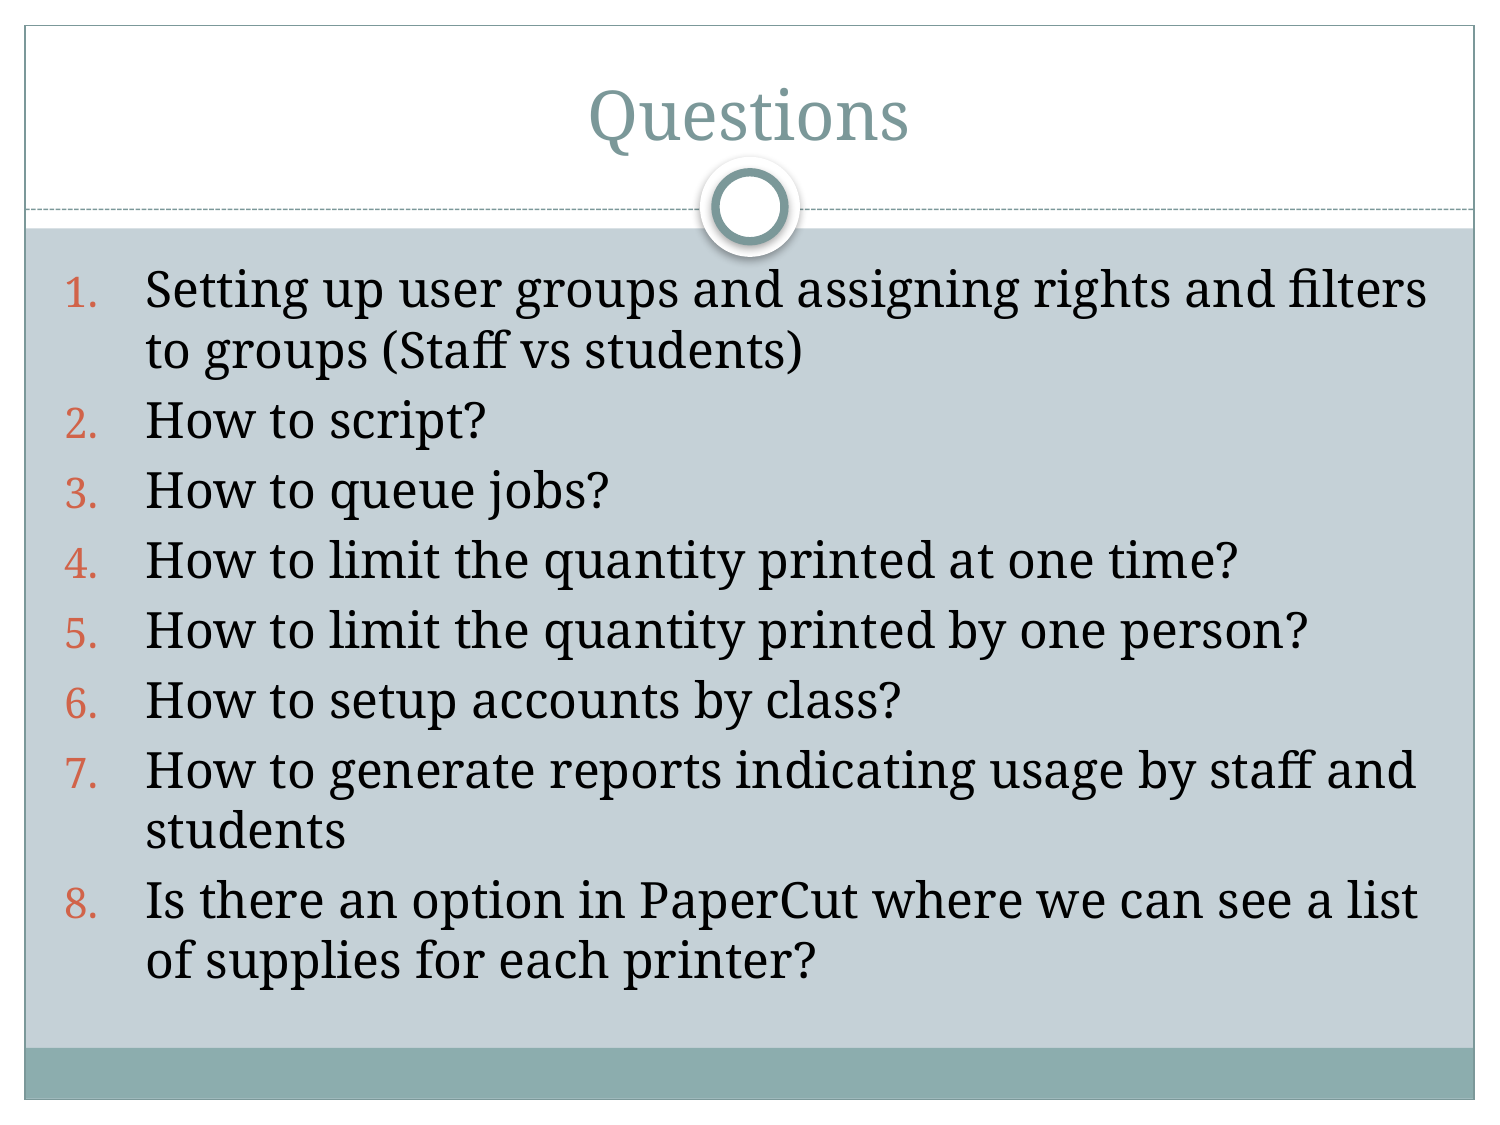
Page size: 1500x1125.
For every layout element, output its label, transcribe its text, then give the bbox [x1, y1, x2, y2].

title Questions [49, 37, 1450, 162]
list Setting up user groups and assigning rights and filters to groups (Staff vs students) How to script? How to queue jobs? How to limit the quantity printed at one time? How to limit the quantity printed by one person? How to setup accounts by class? How to generate reports indicating usage by staff and students Is there an option in PaperCut where we can see a list of supplies for each printer? [49, 250, 1445, 1001]
